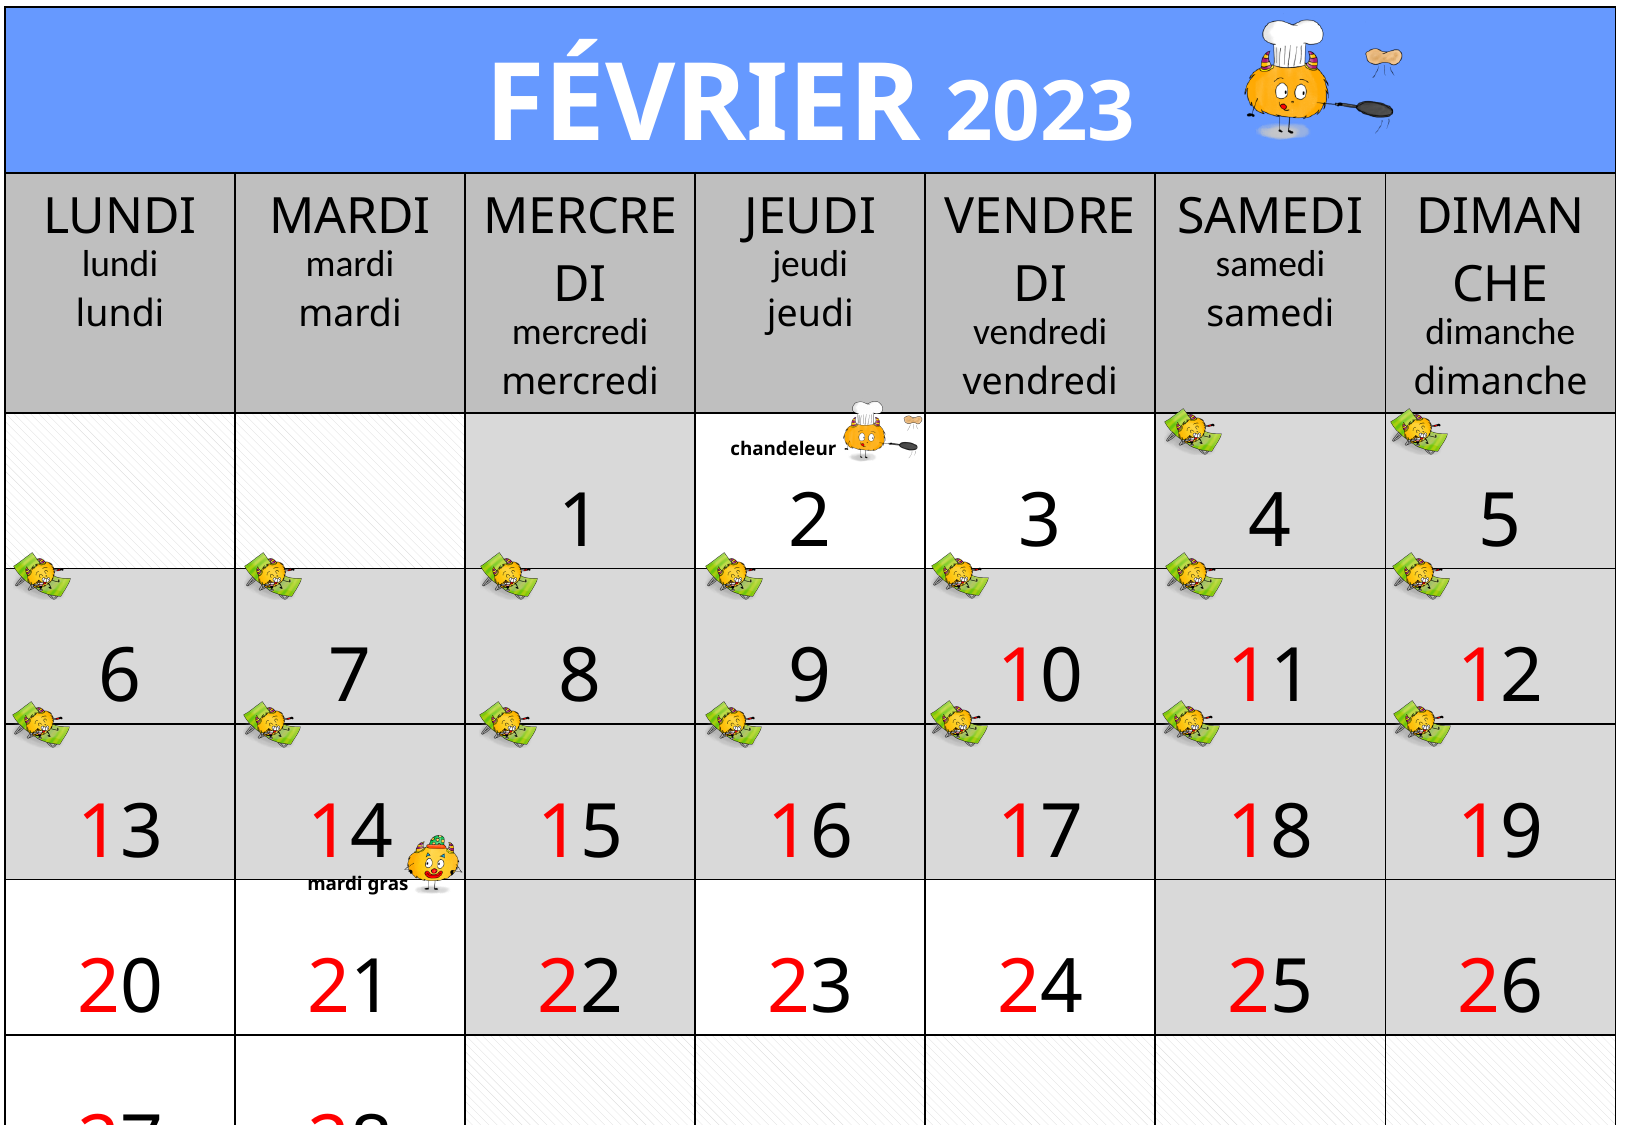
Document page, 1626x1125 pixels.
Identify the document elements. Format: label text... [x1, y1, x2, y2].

table_cell 3 [926, 414, 1154, 568]
table_cell [926, 1036, 1154, 1125]
table_cell 7 [236, 569, 464, 723]
table_cell JEUDI jeudi jeudi [696, 174, 924, 412]
picture [1392, 552, 1450, 600]
table_cell VENDREDI vendredi vendredi [926, 174, 1154, 412]
table_cell 12 [1386, 569, 1615, 723]
table_cell [696, 1036, 924, 1125]
table_cell 26 [1386, 880, 1615, 1034]
table_cell 18 [1156, 725, 1385, 879]
table_cell 24 [926, 880, 1154, 1034]
table_cell 19 [1386, 725, 1615, 879]
table_cell 8 [466, 569, 694, 723]
table_cell 13 [6, 725, 234, 879]
picture [244, 552, 302, 600]
picture [388, 831, 478, 921]
table_cell [466, 1036, 694, 1125]
picture [840, 393, 926, 464]
table_cell 22 [466, 880, 694, 1034]
picture [930, 551, 989, 599]
table_cell 28 [236, 1036, 464, 1125]
table_cell 2 [696, 414, 924, 568]
picture [1164, 408, 1222, 455]
table_cell 15 [466, 725, 694, 879]
picture [1238, 2, 1408, 143]
text_box mardi gras [292, 863, 383, 902]
picture [479, 701, 537, 748]
table_cell 17 [926, 725, 1154, 879]
picture [705, 552, 764, 600]
picture [1165, 552, 1223, 600]
table_cell SAMEDI samedi samedi [1156, 174, 1385, 412]
table_cell [236, 414, 464, 568]
table_cell 9 [696, 569, 924, 723]
table_cell 23 [696, 880, 924, 1034]
picture [12, 552, 71, 600]
picture [480, 552, 538, 600]
picture [243, 701, 301, 748]
table_cell 14 [236, 725, 464, 879]
table_cell 16 [696, 725, 924, 879]
table_cell LUNDI lundi lundi [6, 174, 234, 412]
table_cell 1 [466, 414, 694, 568]
table_cell 6 [6, 569, 234, 723]
picture [929, 700, 988, 747]
table_cell MERCREDI mercredi mercredi [466, 174, 694, 412]
picture [1393, 700, 1451, 747]
table_cell MARDI mardi mardi [236, 174, 464, 412]
table_cell 11 [1156, 569, 1385, 723]
picture [704, 701, 763, 748]
picture [1389, 408, 1448, 455]
table_cell [6, 414, 234, 568]
table_header FÉVRIER 2023 [6, 8, 1615, 172]
table_cell 27 [6, 1036, 234, 1125]
table_cell 10 [926, 569, 1154, 723]
table_cell [1386, 1036, 1615, 1125]
table_cell [1156, 1036, 1385, 1125]
table_cell DIMANCHE dimanche dimanche [1386, 174, 1615, 412]
table_cell 4 [1156, 414, 1385, 568]
picture [12, 701, 70, 748]
table_cell 21 [236, 880, 464, 1034]
text_box chandeleur [714, 429, 836, 467]
table_cell 5 [1386, 414, 1615, 568]
table_cell 20 [6, 880, 234, 1034]
table_cell 25 [1156, 880, 1385, 1034]
picture [1162, 700, 1220, 747]
